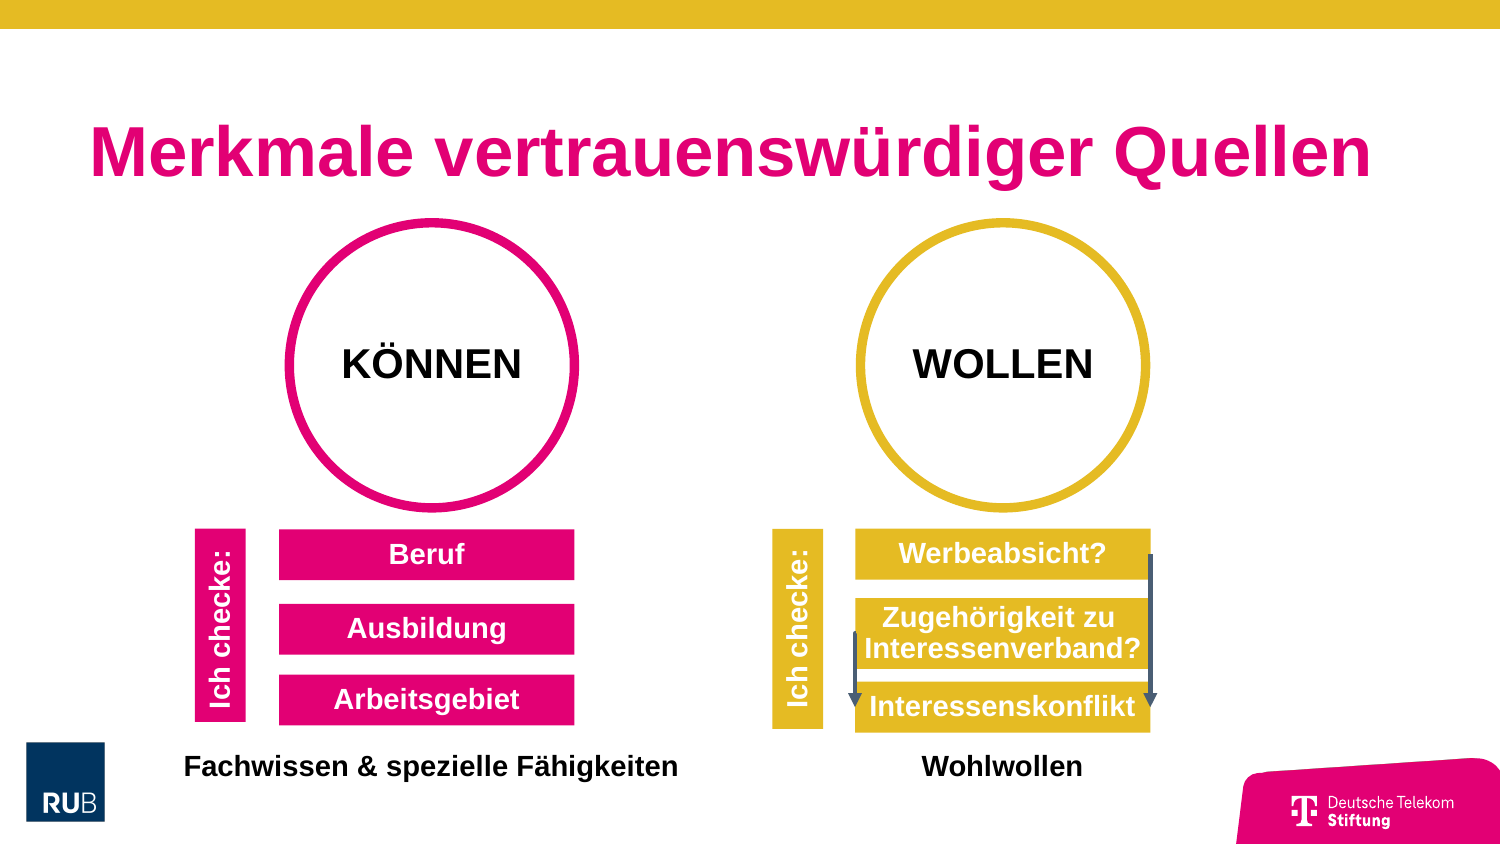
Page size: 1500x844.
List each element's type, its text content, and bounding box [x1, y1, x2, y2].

text_box WOLLEN [858, 220, 1148, 510]
text_box Interessenskonflikt [855, 681, 1151, 733]
picture [1483, 758, 1500, 769]
title Merkmale vertrauenswürdiger Quellen [89, 119, 1424, 267]
text_box Fachwissen & spezielle Fähigkeiten [160, 744, 703, 791]
text_box Arbeitsgebiet [279, 674, 575, 726]
text_box Werbeabsicht? [855, 528, 1151, 580]
text_box Ich checke: [772, 528, 824, 729]
text_box KÖNNEN [287, 220, 577, 510]
picture [23, 740, 108, 824]
text_box Ich checke: [194, 528, 246, 722]
text_box Zugehörigkeit zu Interessenverband? [855, 598, 1144, 669]
text_box Ausbildung [279, 603, 575, 655]
picture [1240, 758, 1468, 804]
text_box Wohlwollen [813, 744, 1192, 791]
text_box Beruf [279, 529, 575, 581]
